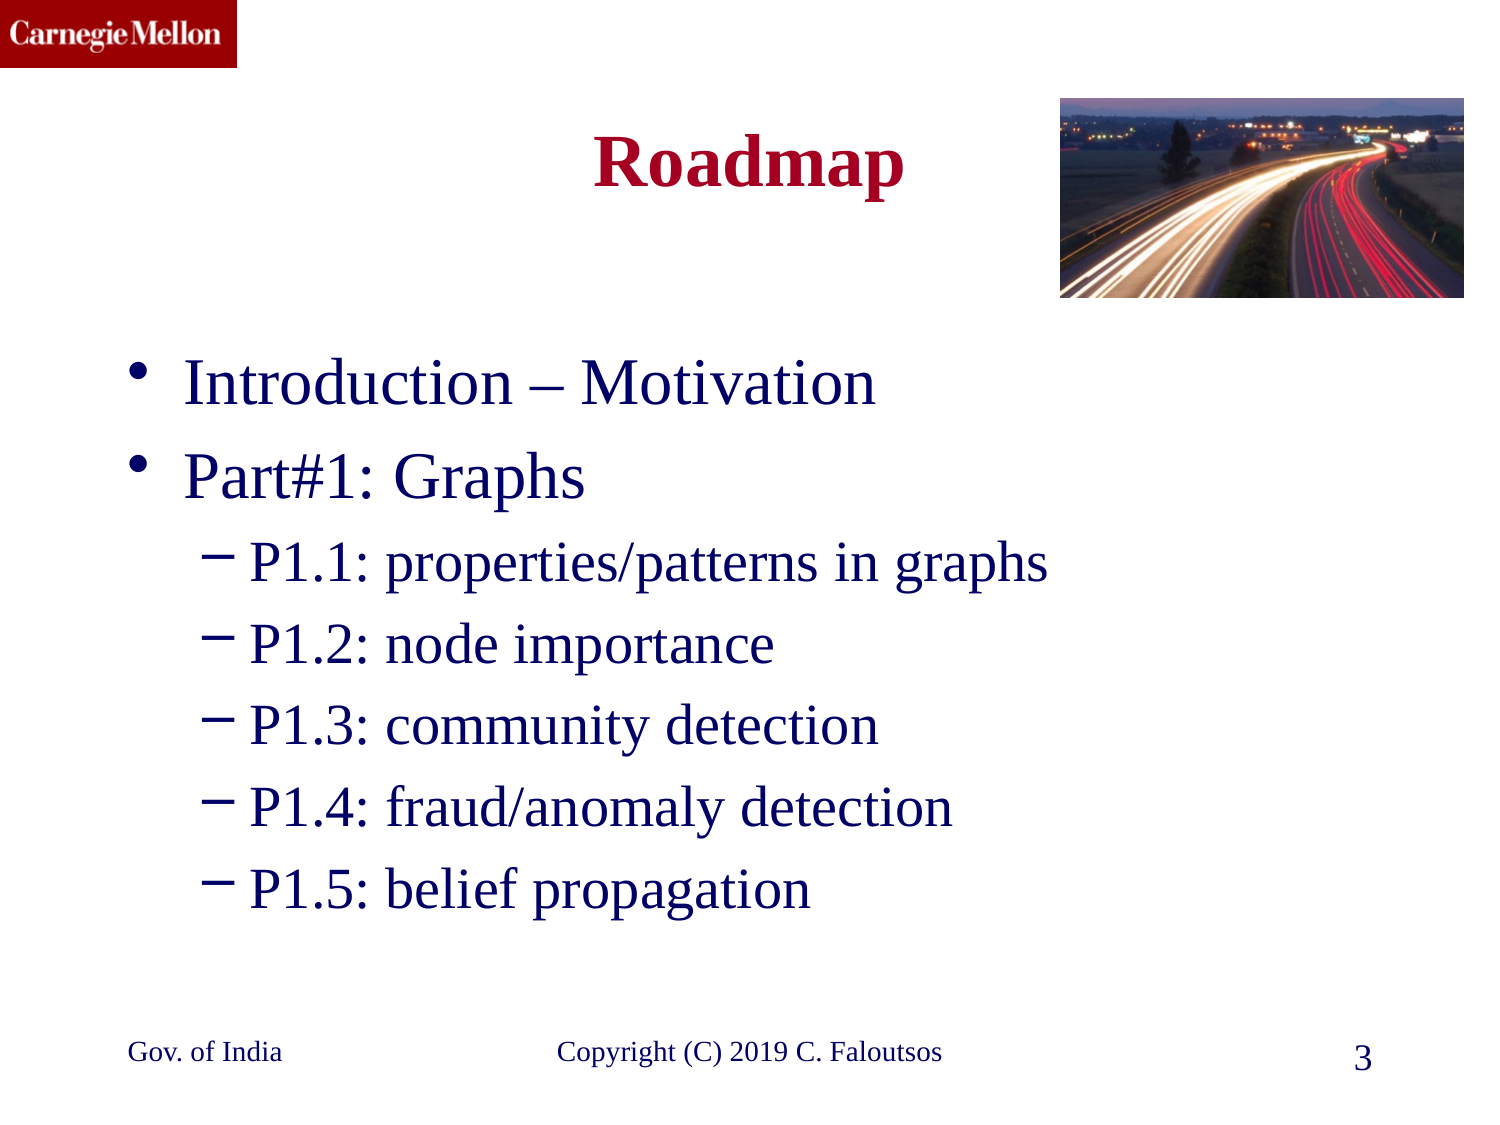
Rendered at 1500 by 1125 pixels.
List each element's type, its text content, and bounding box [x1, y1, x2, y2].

title Roadmap [112, 99, 1058, 213]
slide_number Gov. of India [112, 1024, 426, 1101]
footer Copyright (C) 2019 C. Faloutsos [512, 1024, 988, 1101]
slide_number 3 [1074, 1024, 1388, 1101]
picture [0, 0, 237, 68]
picture [1060, 98, 1464, 299]
list Introduction – Motivation Part#1: Graphs P1.1: properties/patterns in graphs P1.2: node importance P1.3: community detection P1.4: fraud/anomaly detection P1.5: belief propagation [112, 237, 1388, 1001]
